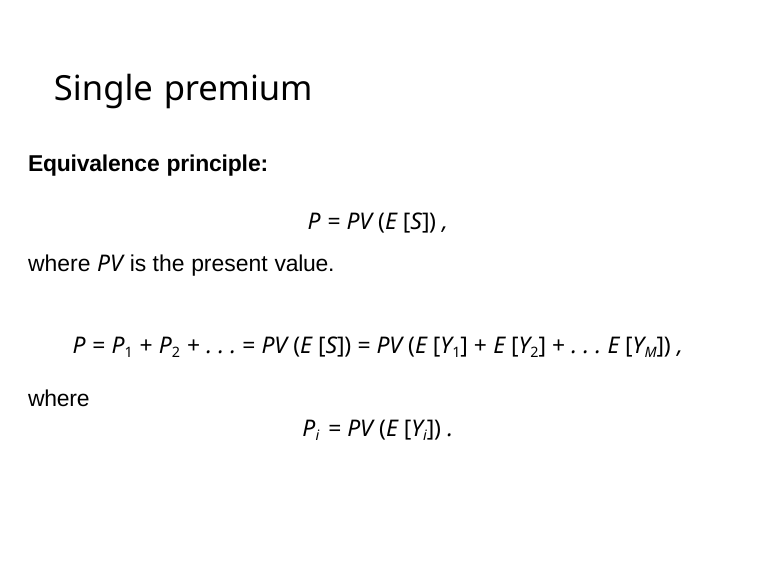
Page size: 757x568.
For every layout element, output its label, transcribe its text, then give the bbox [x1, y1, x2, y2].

text_box Equivalence principle: P = PV (E [S]) , where PV is the present value. P = P1 + P2 + . . . = PV (E [S]) = PV (E [Y1] + E [Y2] + . . . E [YM]) , where Pi = PV (E [Yi]) . [19, 147, 711, 443]
title Single premium [51, 36, 705, 134]
